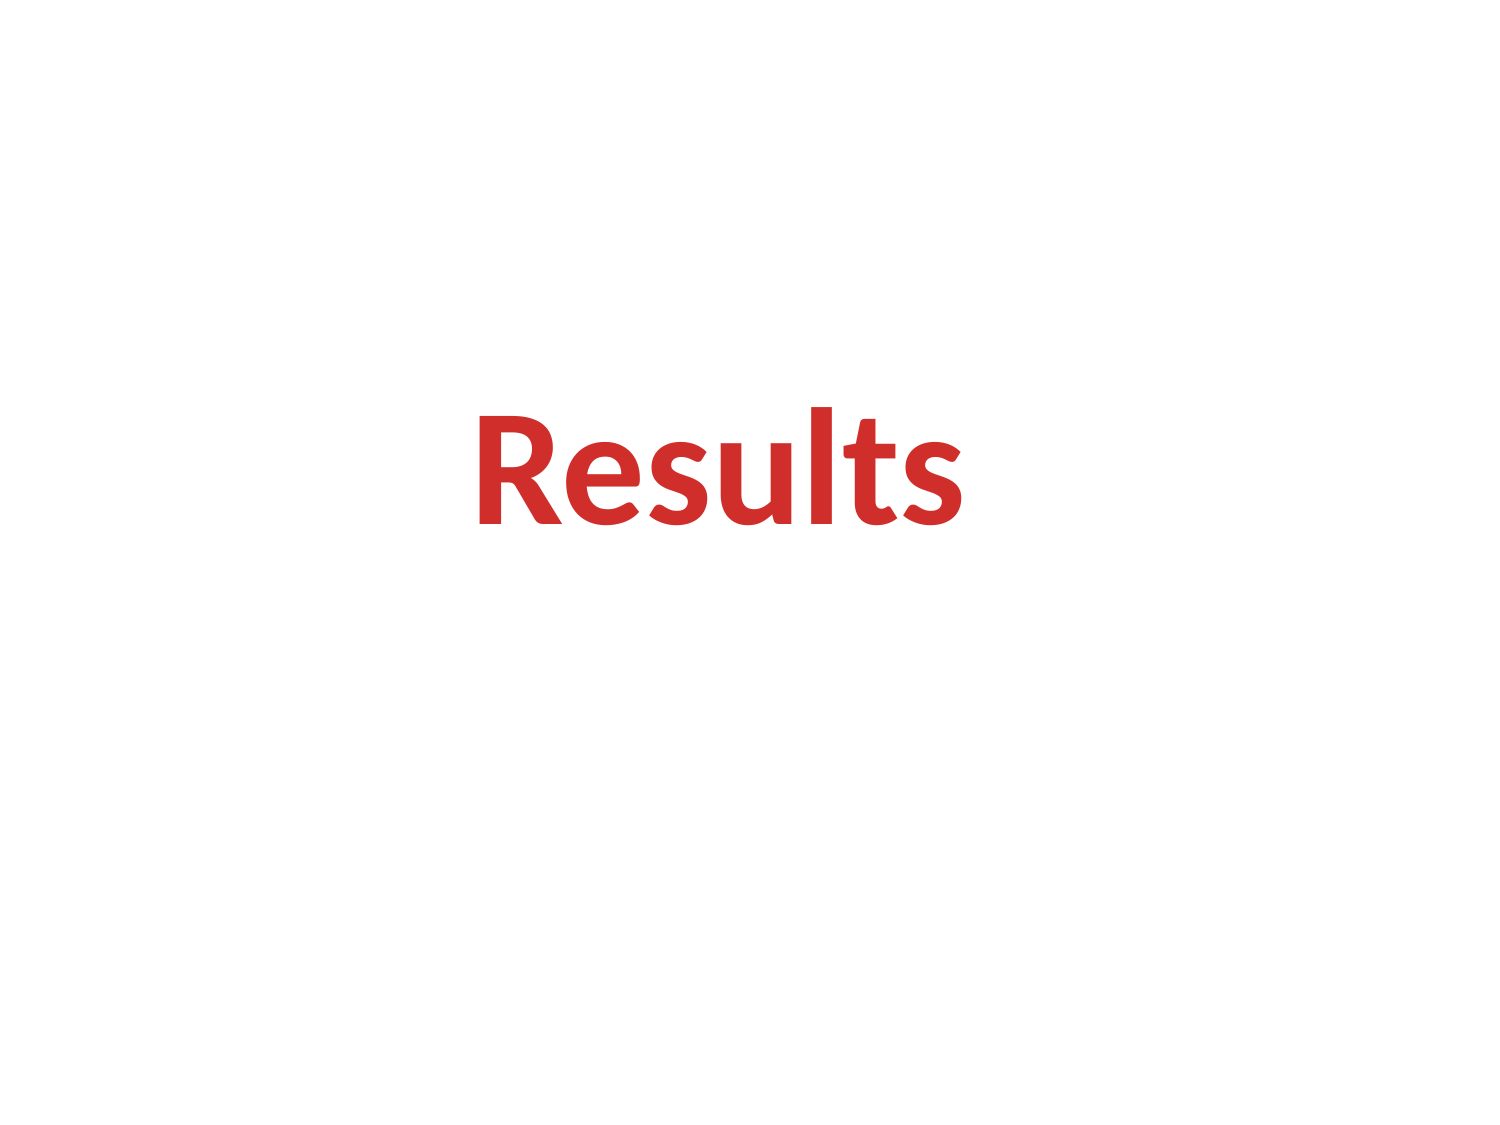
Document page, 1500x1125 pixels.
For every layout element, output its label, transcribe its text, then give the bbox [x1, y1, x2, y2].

text_box Results [200, 349, 1275, 565]
